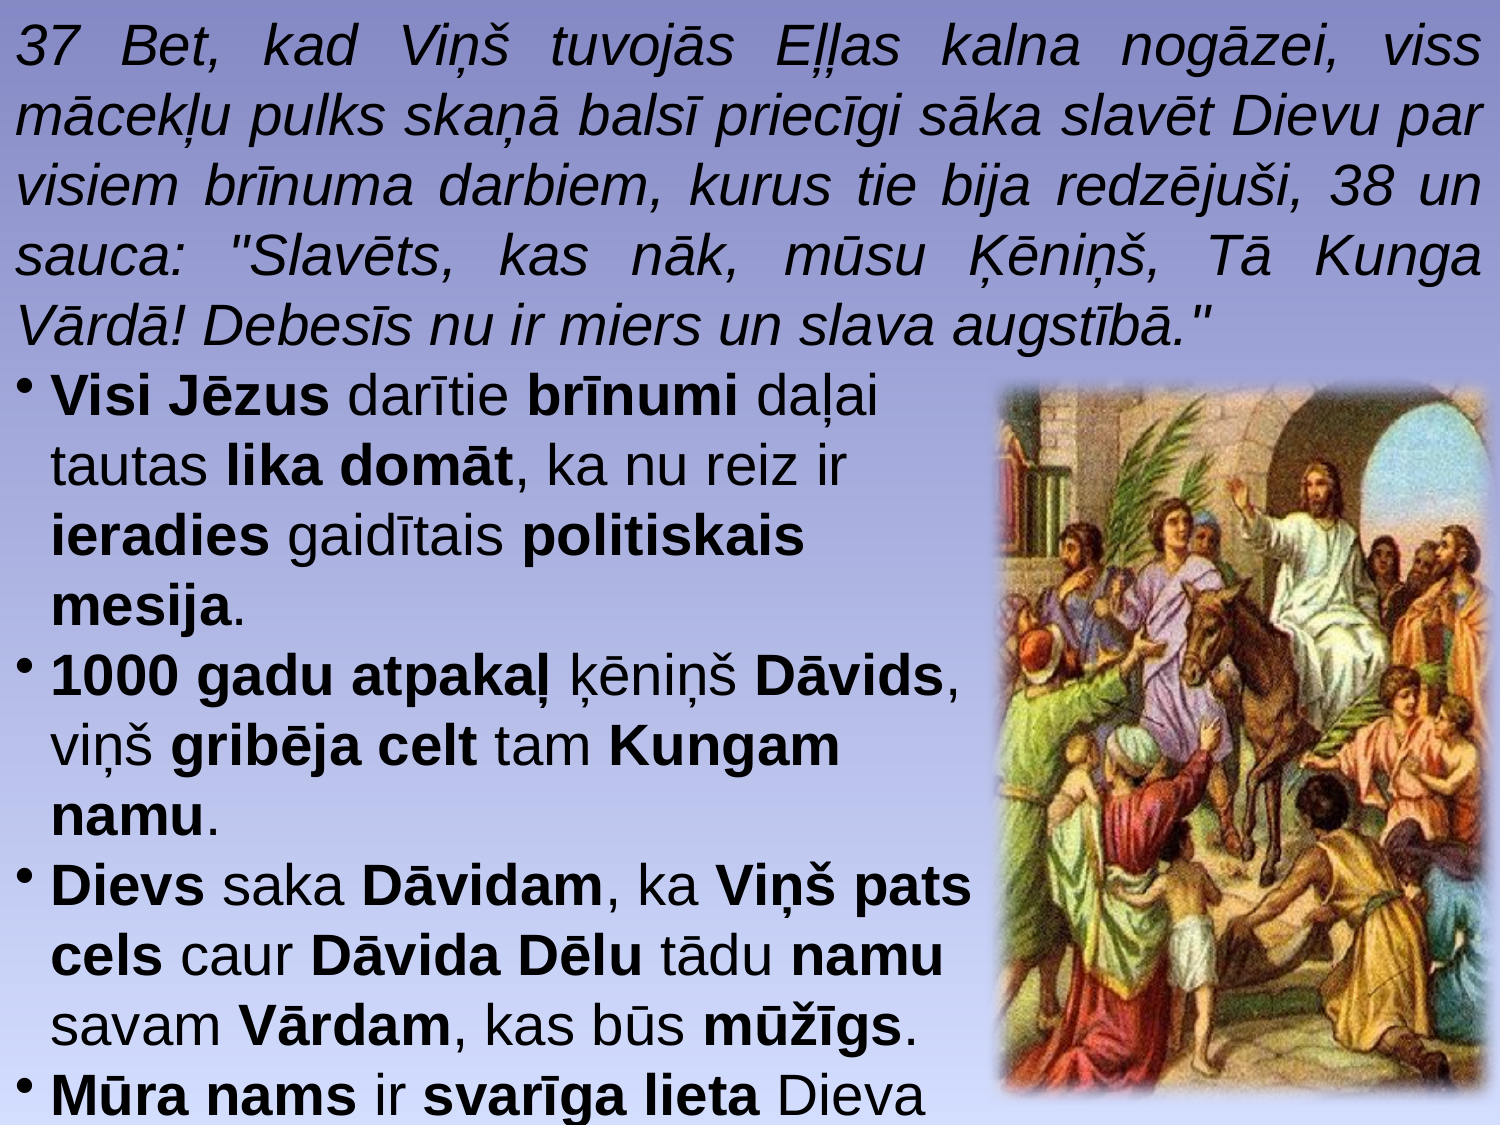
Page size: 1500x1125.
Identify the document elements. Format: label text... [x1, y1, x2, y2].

picture [985, 373, 1500, 1107]
text_box Visi Jēzus darītie brīnumi daļai tautas lika domāt, ka nu reiz ir ieradies gaidītais politiskais mesija. 1000 gadu atpakaļ ķēniņš Dāvids, viņš gribēja celt tam Kungam namu. Dievs saka Dāvidam, ka Viņš pats cels caur Dāvida Dēlu tādu namu savam Vārdam, kas būs mūžīgs. Mūra nams ir svarīga lieta Dieva valstībai, bet nekas nespēs aizstāt mūžīgo Dieva namu – Dieva Dēlu. [0, 350, 1010, 1125]
list 37 Bet, kad Viņš tuvojās Eļļas kalna nogāzei, viss mācekļu pulks skaņā balsī priecīgi sāka slavēt Dievu par visiem brīnuma darbiem, kurus tie bija redzējuši, 38 un sauca: "Slavēts, kas nāk, mūsu Ķēniņš, Tā Kunga Vārdā! Debesīs nu ir miers un slava augstībā." [0, 0, 1500, 178]
